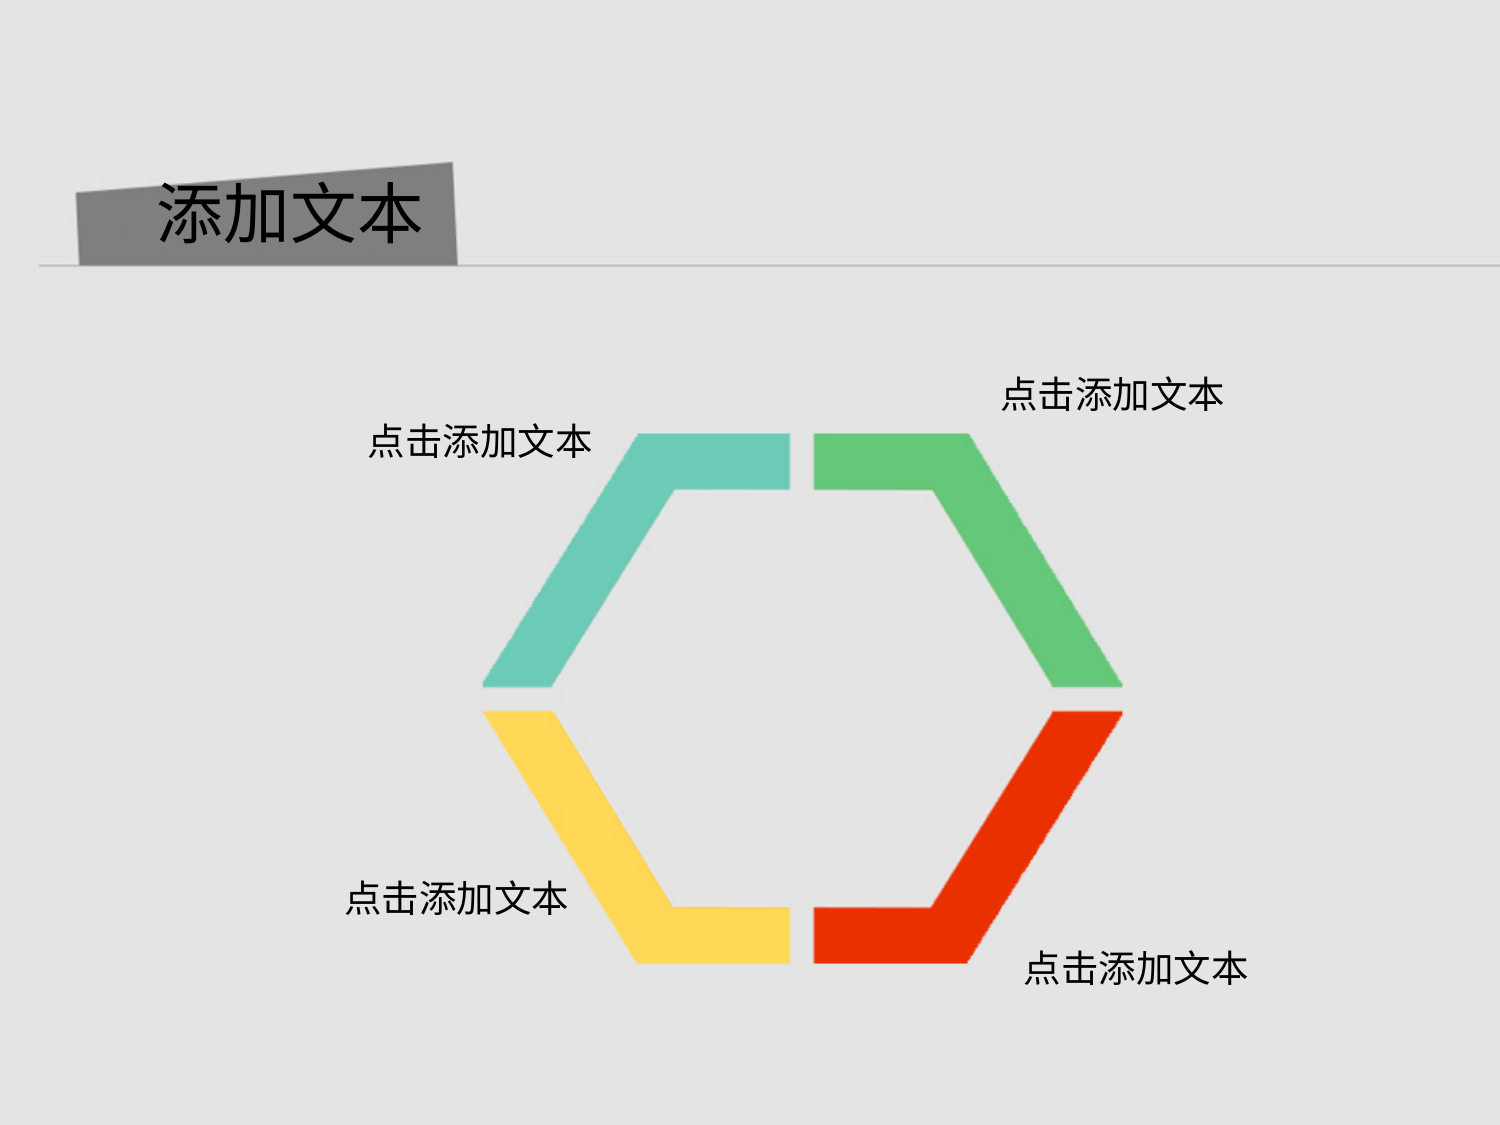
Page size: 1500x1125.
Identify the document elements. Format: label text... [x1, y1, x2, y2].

picture [0, 0, 1500, 1125]
text_box 点击添加文本 [985, 363, 1241, 423]
text_box 点击添加文本 [1009, 937, 1264, 998]
text_box 添加文本 [142, 163, 439, 259]
text_box 点击添加文本 [329, 867, 585, 927]
text_box 点击添加文本 [352, 410, 608, 470]
